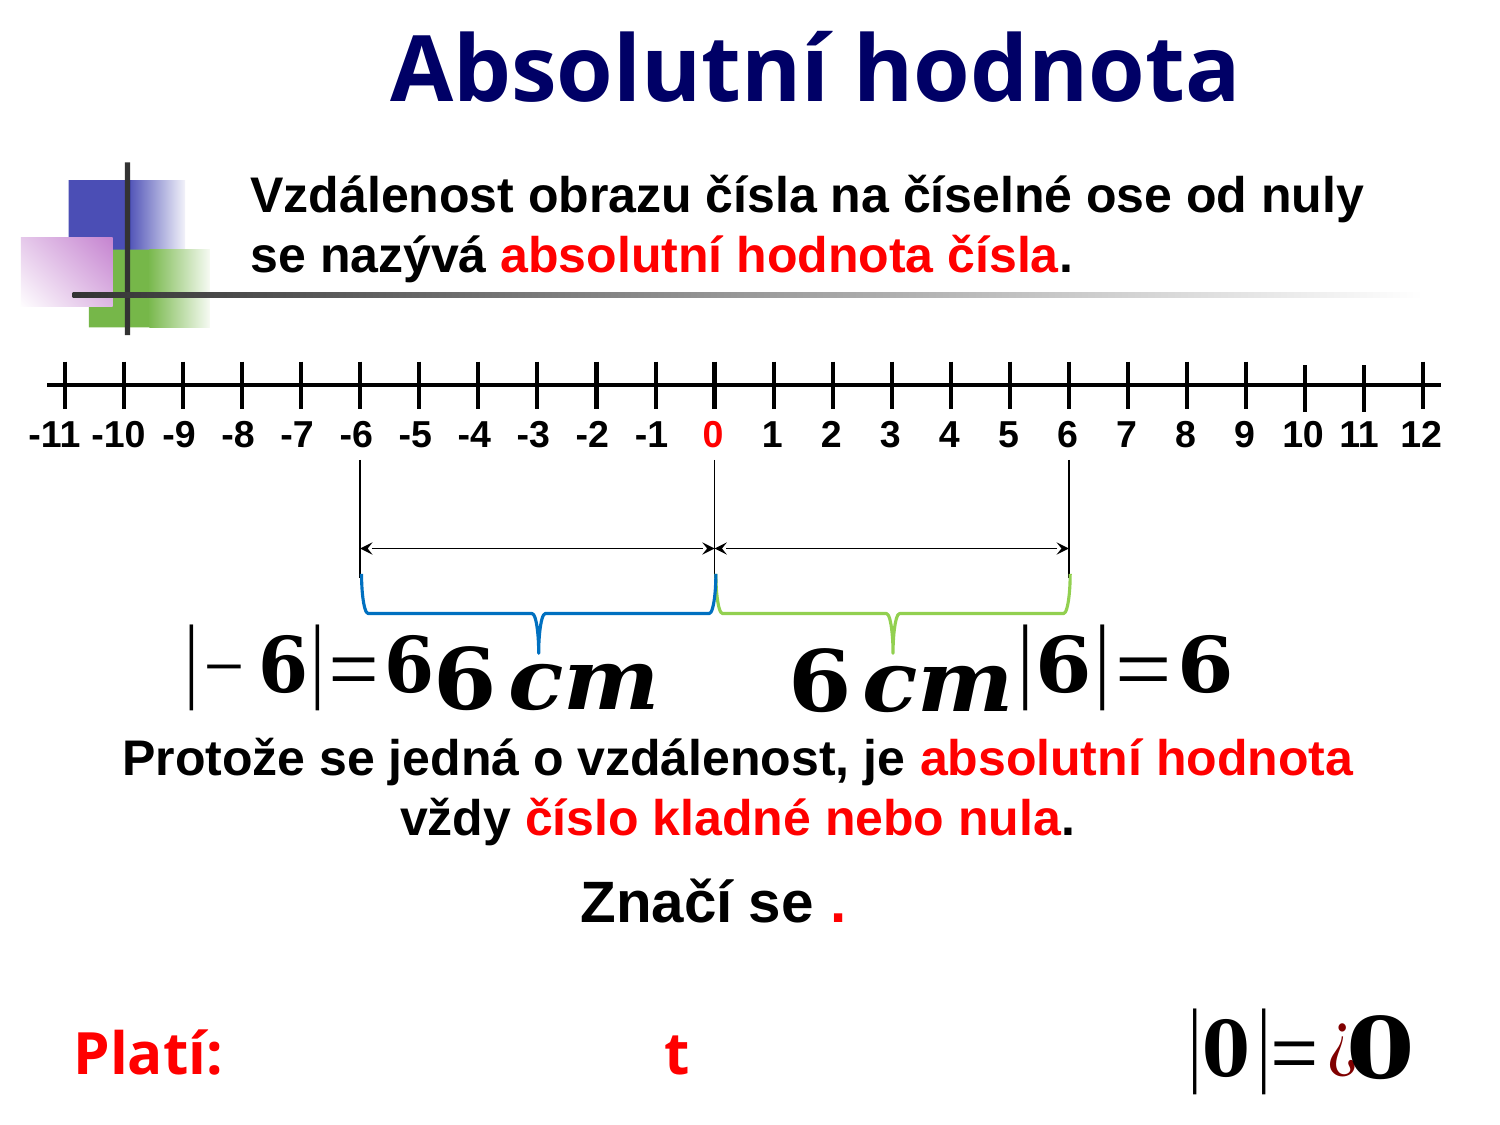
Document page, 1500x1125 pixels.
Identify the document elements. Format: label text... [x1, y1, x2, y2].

text_box 7 [1101, 402, 1153, 463]
text_box -7 [275, 402, 336, 463]
text_box -11 [13, 402, 103, 463]
text_box [361, 573, 716, 654]
text_box 5 [983, 402, 1035, 463]
text_box Vzdálenost obrazu čísla na číselné ose od nuly se nazývá absolutní hodnota čísla. [236, 154, 1410, 290]
text_box 0 [691, 402, 740, 463]
text_box -9 [166, 402, 237, 463]
text_box 4 [924, 402, 976, 463]
text_box -10 [103, 402, 166, 463]
text_box -5 [390, 402, 448, 463]
title Absolutní hodnota [348, 18, 1284, 128]
text_box 9 [1219, 402, 1267, 463]
text_box 6 [1042, 402, 1094, 463]
text_box 8 [1160, 402, 1219, 463]
text_box 3 [865, 402, 916, 463]
text_box [716, 573, 1071, 654]
text_box -1 [629, 402, 691, 463]
text_box -3 [514, 402, 567, 463]
text_box Protože se jedná o vzdálenost, je absolutní hodnota vždy číslo kladné nebo nula. [0, 738, 1490, 833]
text_box 1 [747, 402, 798, 463]
text_box 2 [806, 402, 863, 463]
text_box 10 [1267, 402, 1324, 463]
text_box 12 [1385, 402, 1468, 463]
text_box -6 [336, 402, 390, 463]
text_box 11 [1324, 402, 1385, 463]
text_box -4 [448, 402, 514, 463]
text_box -2 [567, 402, 629, 463]
text_box -8 [237, 402, 275, 463]
